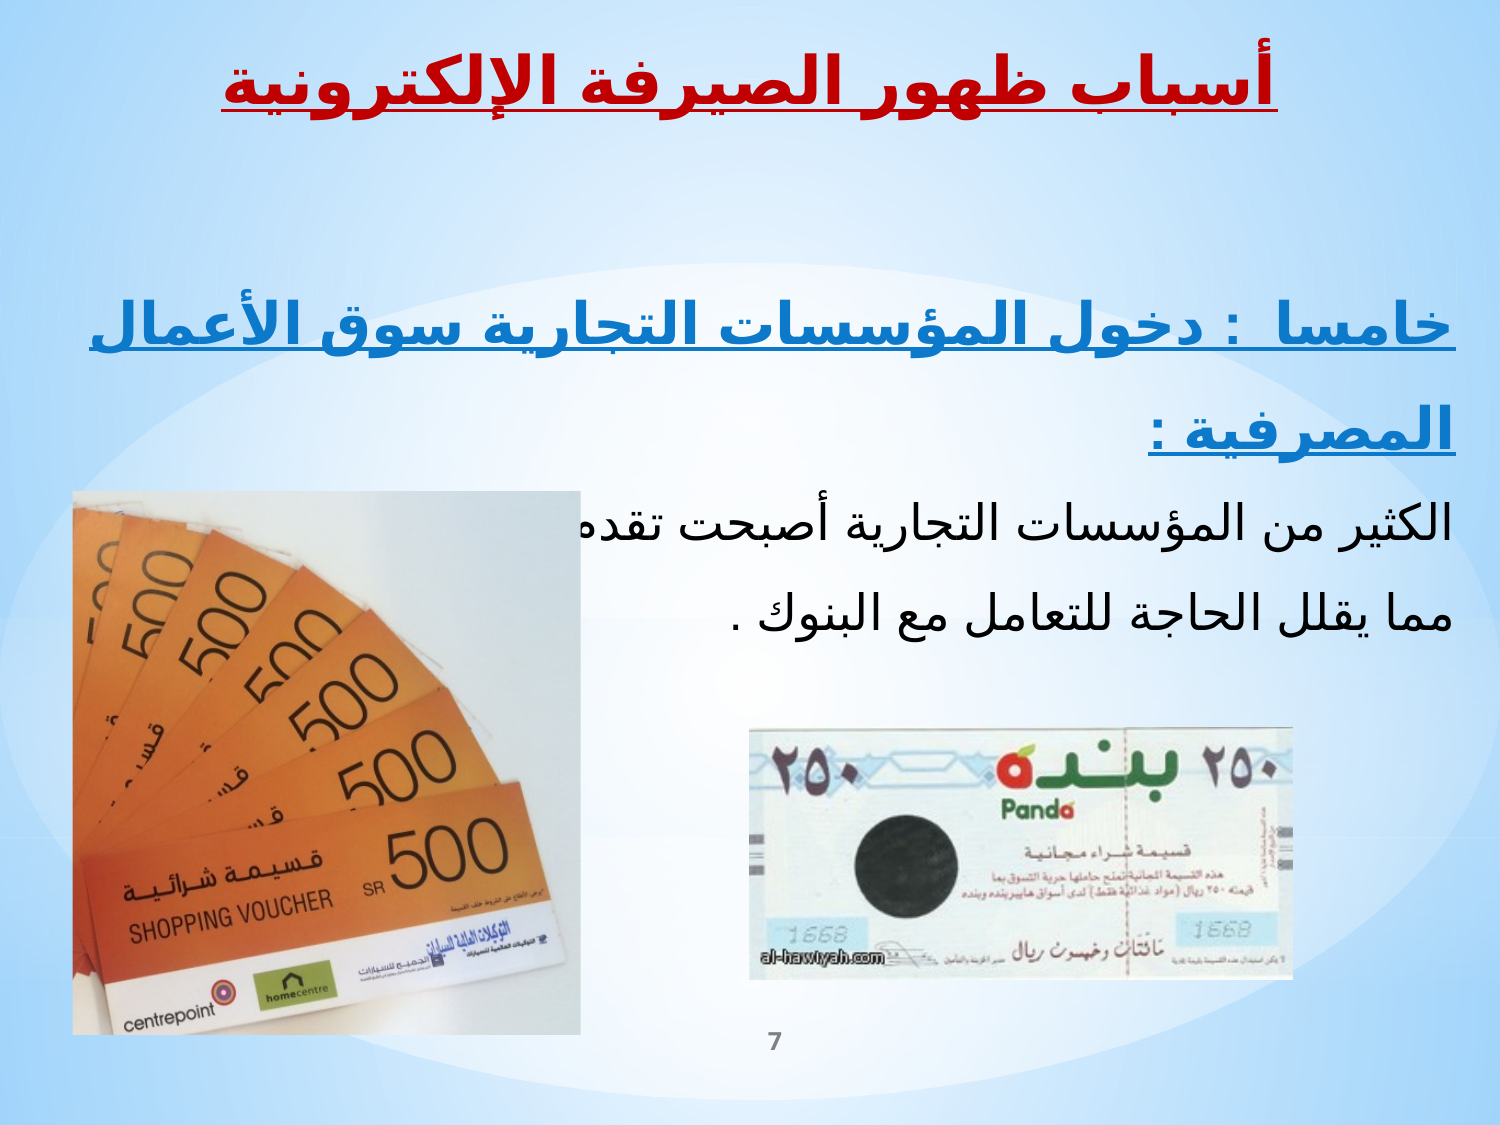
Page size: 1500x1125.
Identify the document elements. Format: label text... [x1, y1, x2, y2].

text_box خامسا : دخول المؤسسات التجارية سوق الأعمال المصرفية : الكثير من المؤسسات التجارية أصبحت تقدم خدمة قسائم شرائية مما يقلل الحاجة للتعامل مع البنوك . [72, 243, 1471, 739]
picture [749, 727, 1293, 980]
text_box أسباب ظهور الصيرفة الإلكترونية [51, 30, 1448, 127]
picture [72, 491, 581, 1035]
slide_number 7 [624, 1012, 925, 1073]
